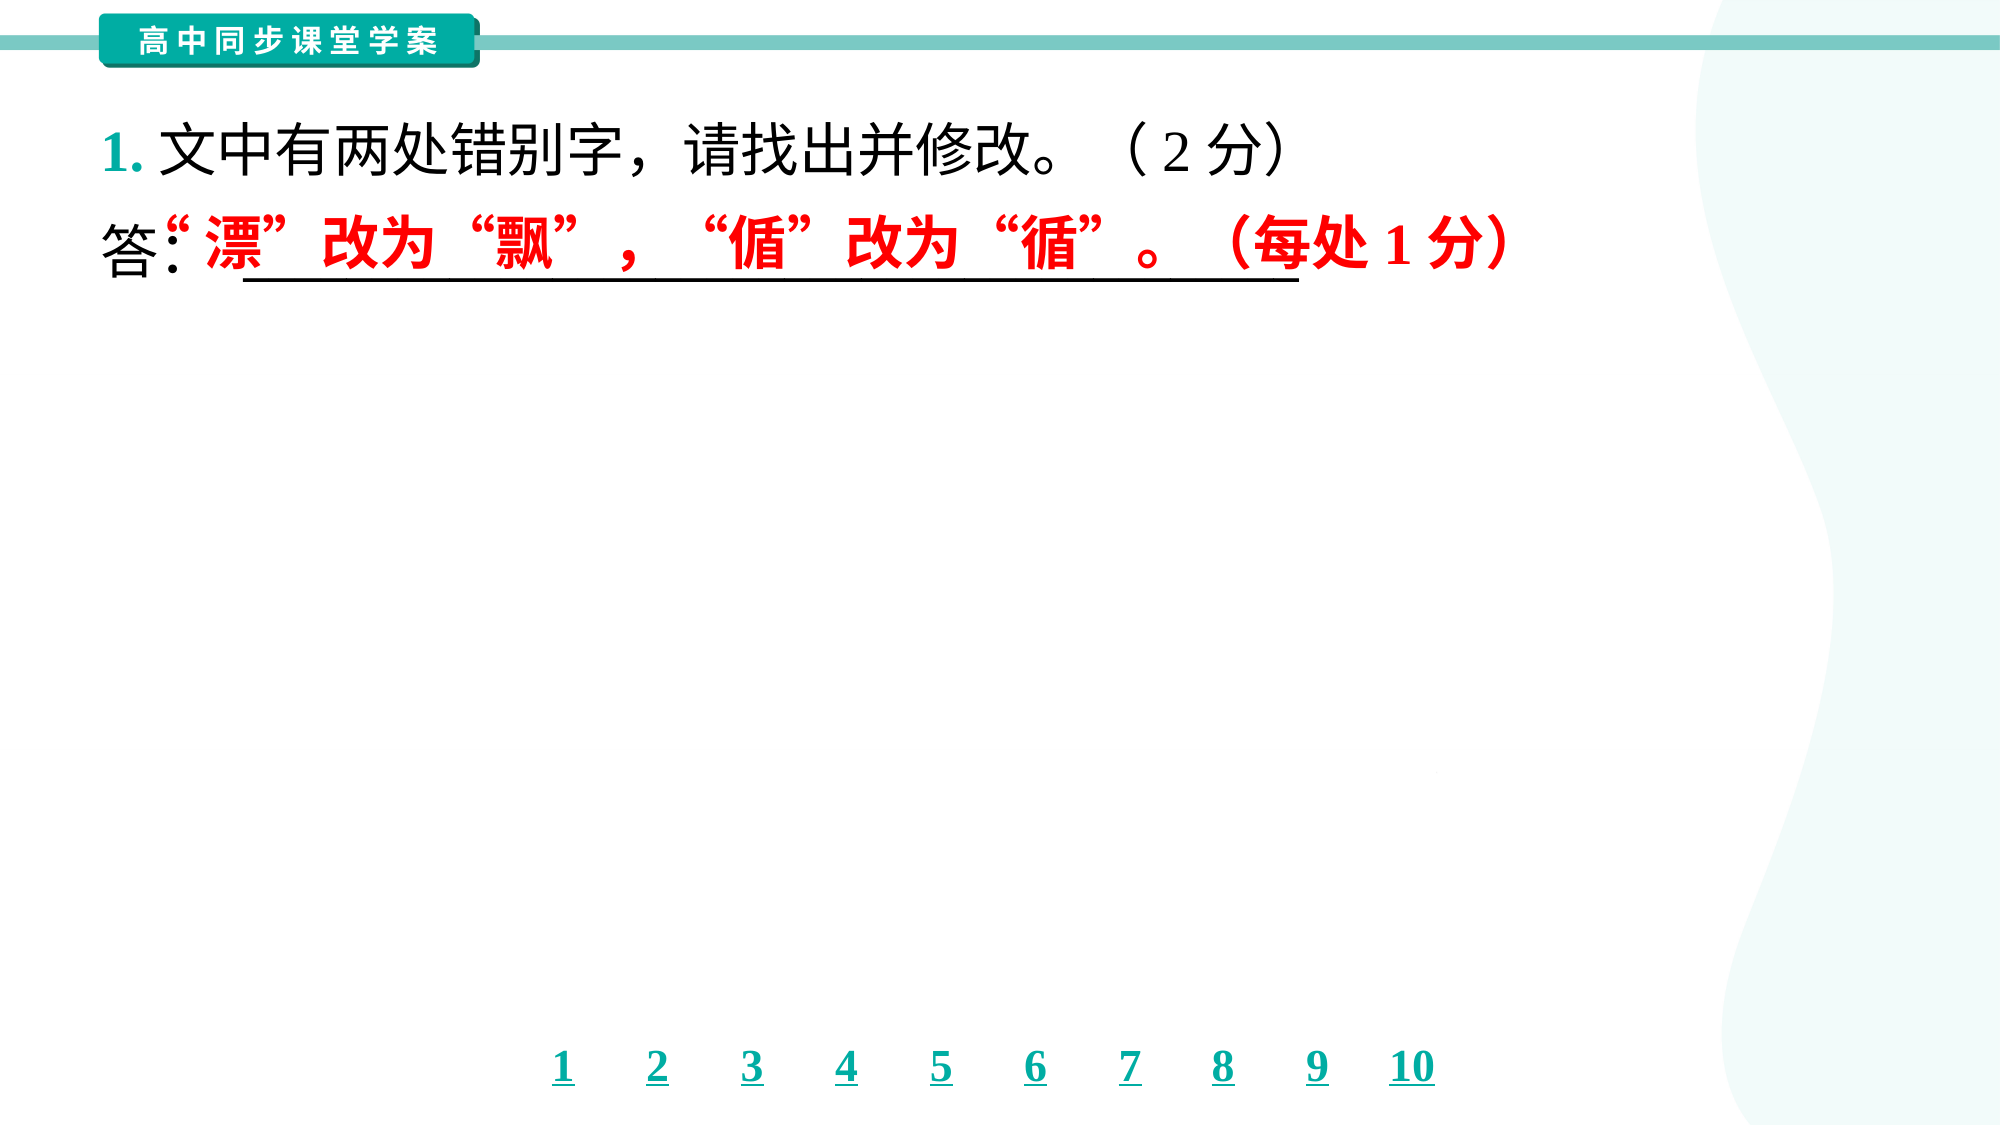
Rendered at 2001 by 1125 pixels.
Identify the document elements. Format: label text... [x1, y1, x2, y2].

text_box “漂”改为“飘”，“偱”改为“循”。（每处1分） [245, 174, 1430, 266]
picture [0, 0, 2000, 1125]
text_box 1.文中有两处错别字，请找出并修改。（2分） 答： _________________________________________ [100, 76, 1899, 274]
